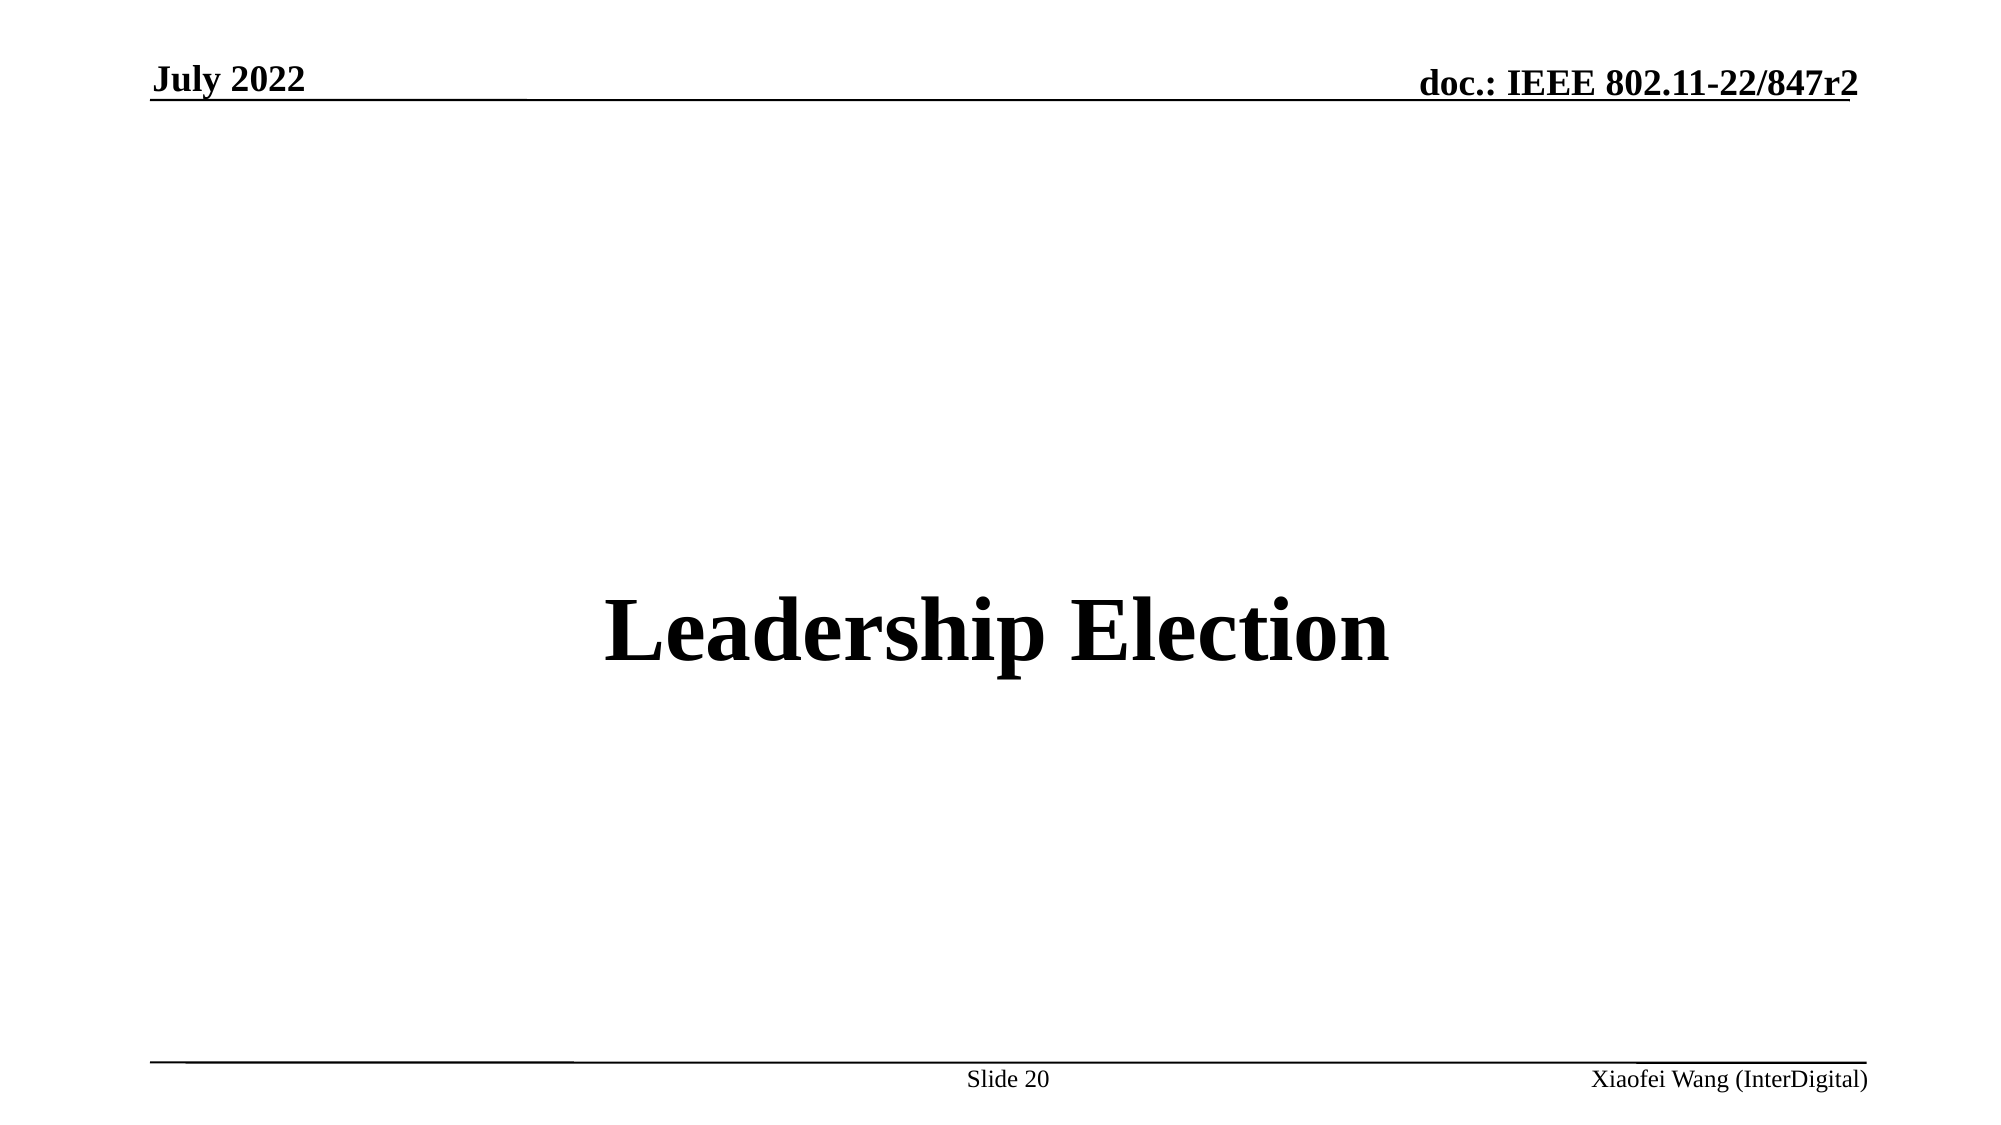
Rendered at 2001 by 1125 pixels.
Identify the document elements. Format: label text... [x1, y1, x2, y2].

title Leadership Election [147, 512, 1849, 737]
footer Xiaofei Wang (InterDigital) [1171, 1061, 1869, 1093]
slide_number Slide 20 [950, 1061, 1067, 1123]
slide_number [152, 54, 563, 100]
